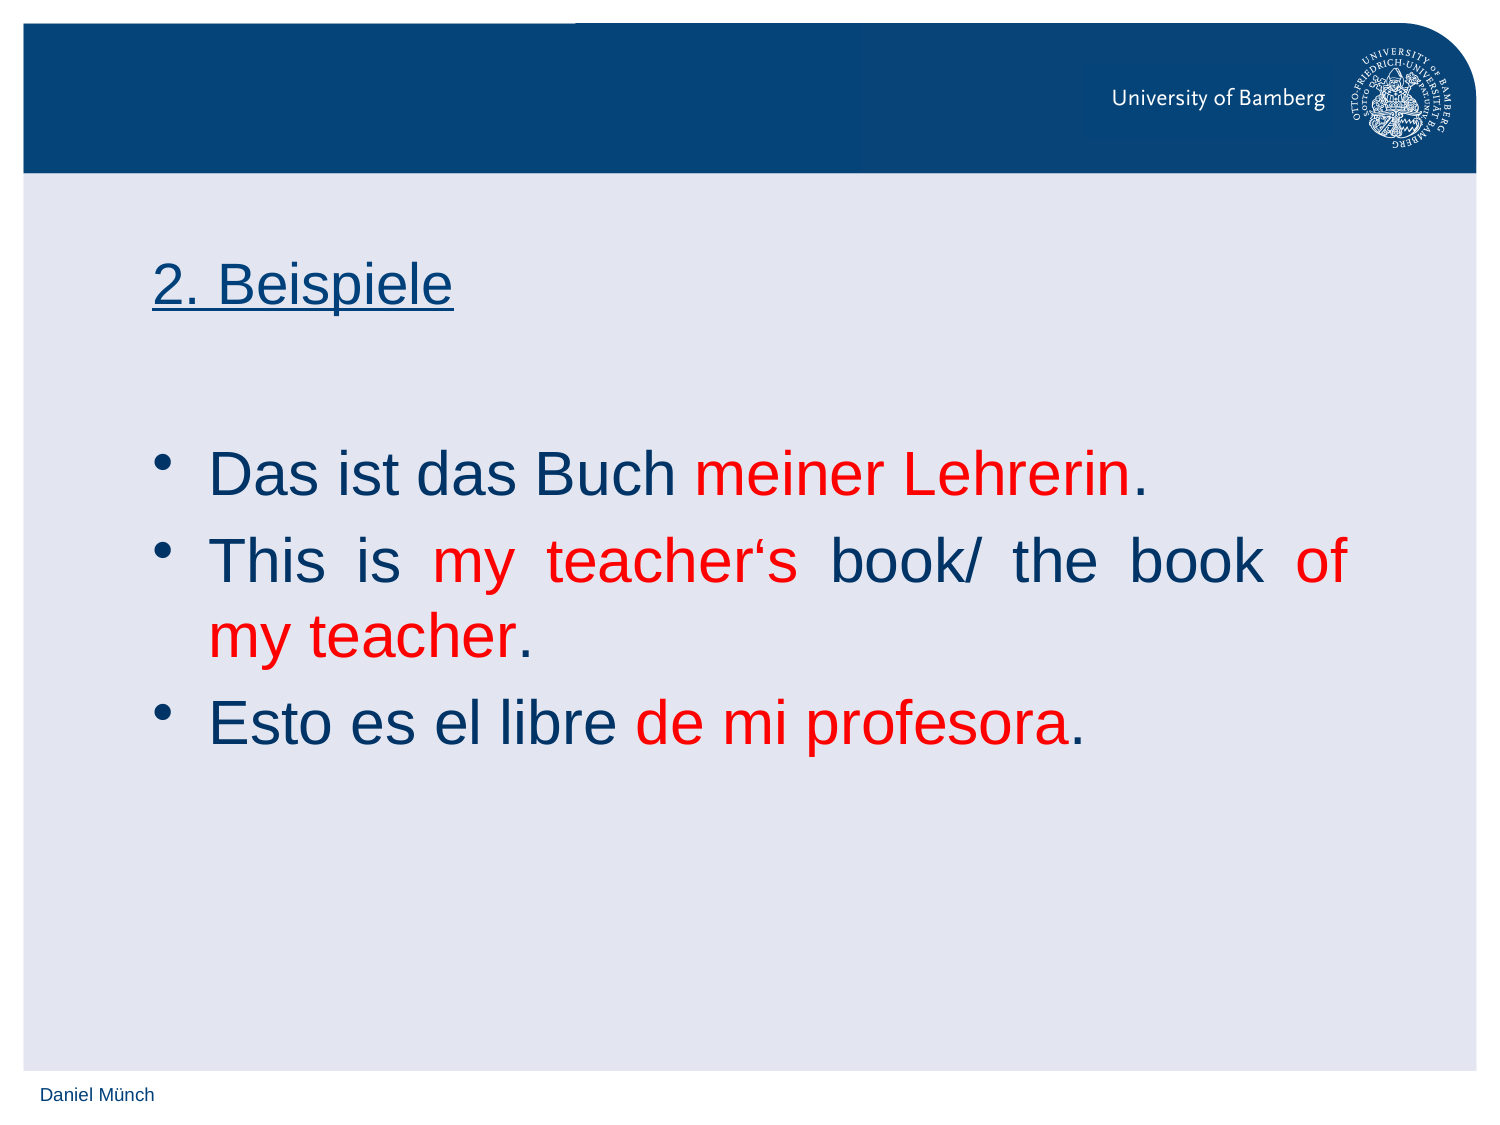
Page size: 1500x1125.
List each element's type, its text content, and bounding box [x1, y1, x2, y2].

title 2. Beispiele [137, 187, 1363, 375]
picture [0, 0, 1500, 1125]
list Das ist das Buch meiner Lehrerin. This is my teacher‘s book/ the book of my teacher. Esto es el libre de mi profesora. [137, 425, 1363, 1008]
